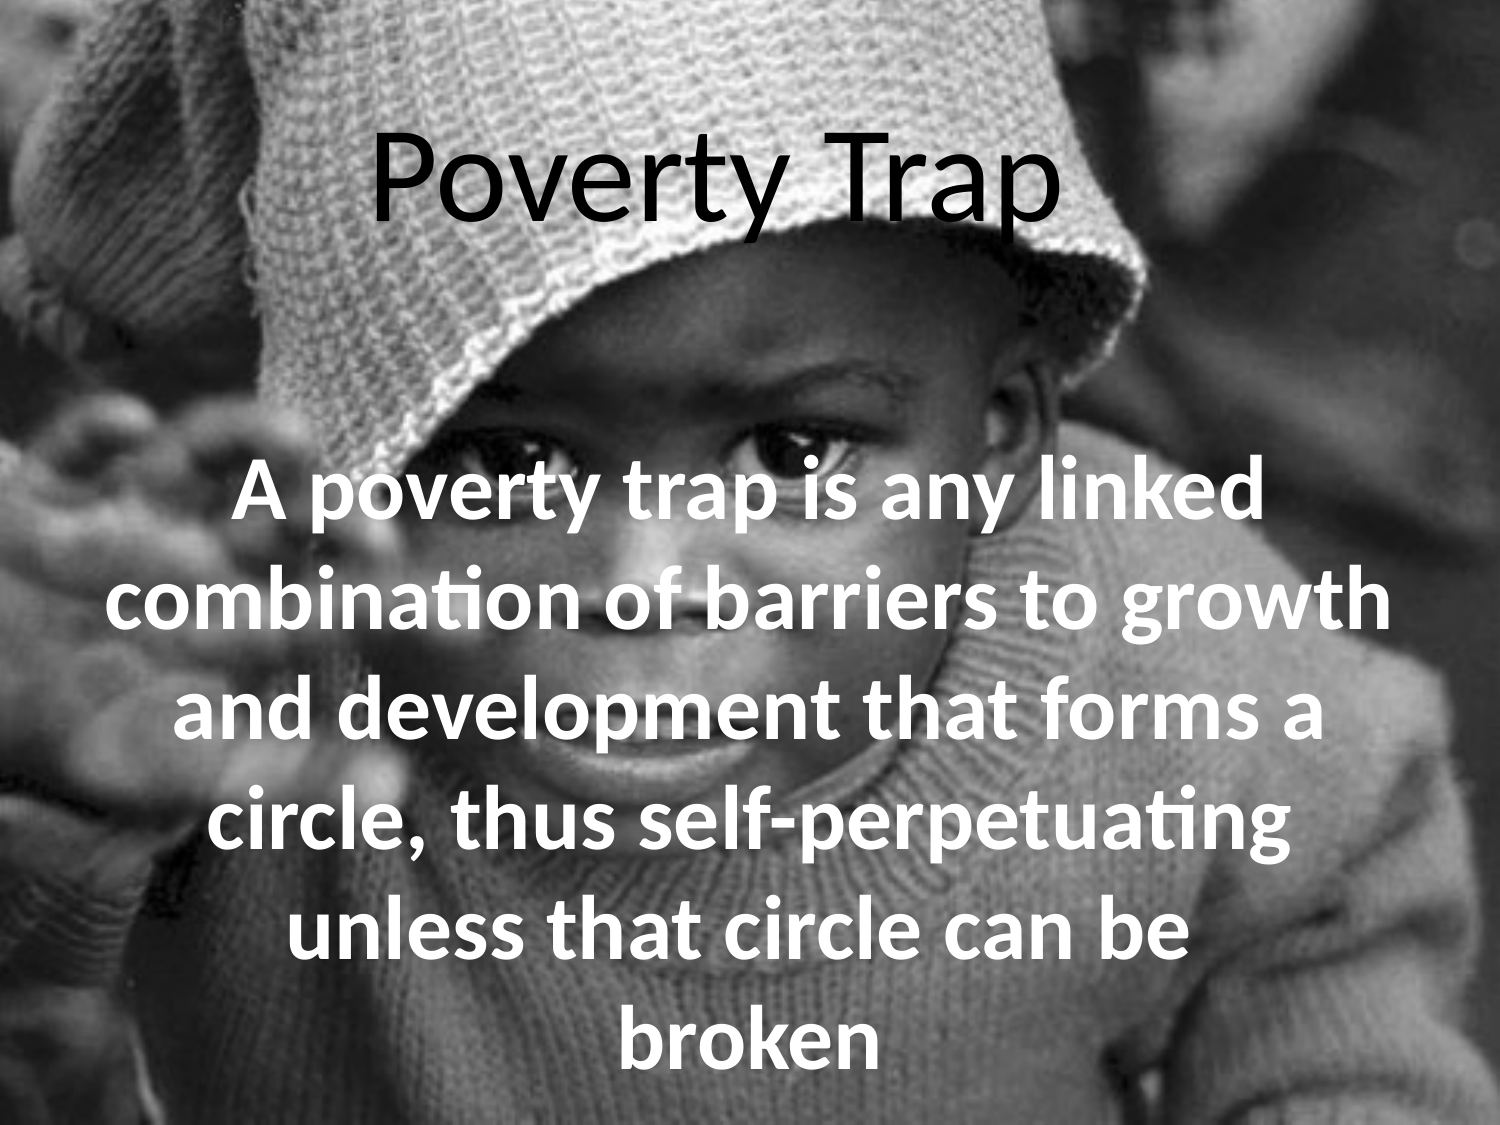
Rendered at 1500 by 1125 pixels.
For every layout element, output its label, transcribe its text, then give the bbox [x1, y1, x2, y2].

picture [0, 0, 1500, 1125]
title Poverty Trap [41, 42, 1392, 291]
list A poverty trap is any linked combination of barriers to growth and development that forms a circle, thus self-perpetuating unless that circle can be broken [75, 420, 1425, 846]
